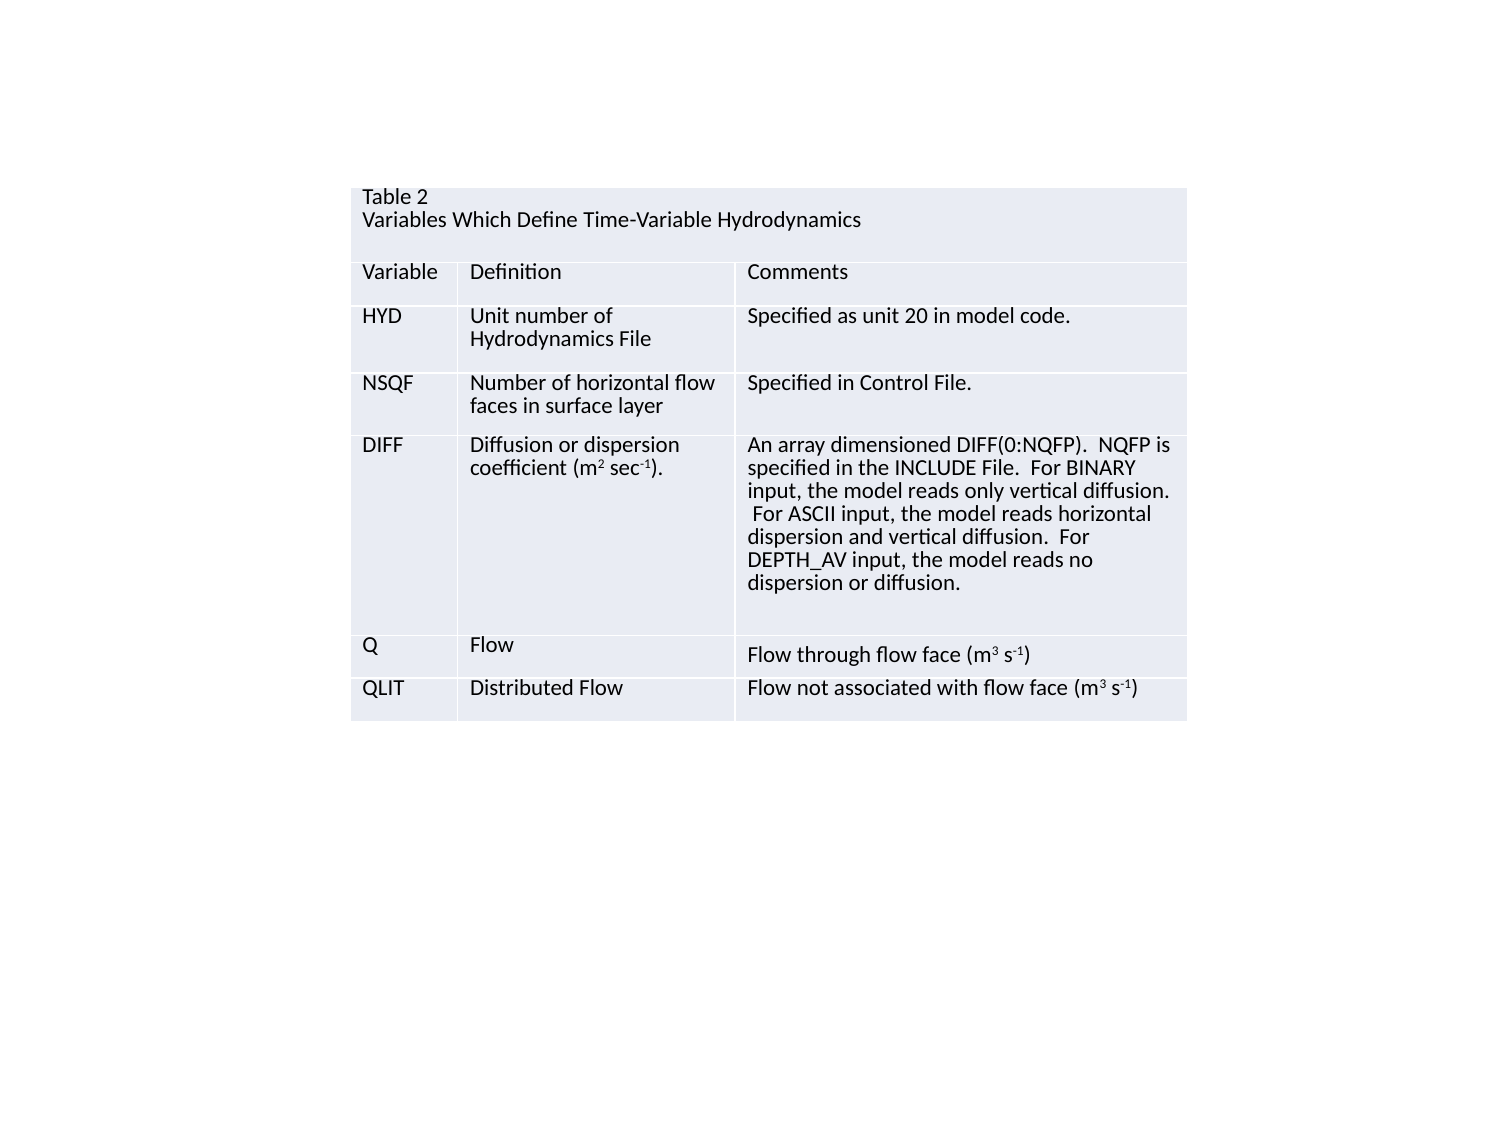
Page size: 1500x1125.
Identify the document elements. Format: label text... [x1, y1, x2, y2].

table_cell Flow [458, 636, 734, 677]
table_cell Q [351, 636, 457, 677]
table_cell Distributed Flow [458, 679, 734, 721]
table_cell Specified as unit 20 in model code. [736, 307, 1187, 372]
table_cell HYD [351, 307, 457, 372]
table_cell Definition [458, 263, 734, 305]
table_cell QLIT [351, 679, 457, 721]
table_cell Number of horizontal flow faces in surface layer [458, 374, 734, 435]
table_cell Diffusion or dispersion coefficient (m2 sec-1). [458, 436, 734, 635]
table_header Table 2 Variables Which Define Time-Variable Hydrodynamics [351, 188, 1187, 262]
table_cell An array dimensioned DIFF(0:NQFP). NQFP is specified in the INCLUDE File. For BINARY input, the model reads only vertical diffusion. For ASCII input, the model reads horizontal dispersion and vertical diffusion. For DEPTH_AV input, the model reads no dispersion or diffusion. [736, 436, 1187, 635]
table_cell Comments [736, 263, 1187, 305]
table_cell Flow not associated with flow face (m3 s-1) [736, 679, 1187, 721]
table_cell DIFF [351, 436, 457, 635]
table_cell Specified in Control File. [736, 374, 1187, 435]
table_cell Variable [351, 263, 457, 305]
table_cell Flow through flow face (m3 s-1) [736, 636, 1187, 677]
table_cell Unit number of Hydrodynamics File [458, 307, 734, 372]
table_cell NSQF [351, 374, 457, 435]
